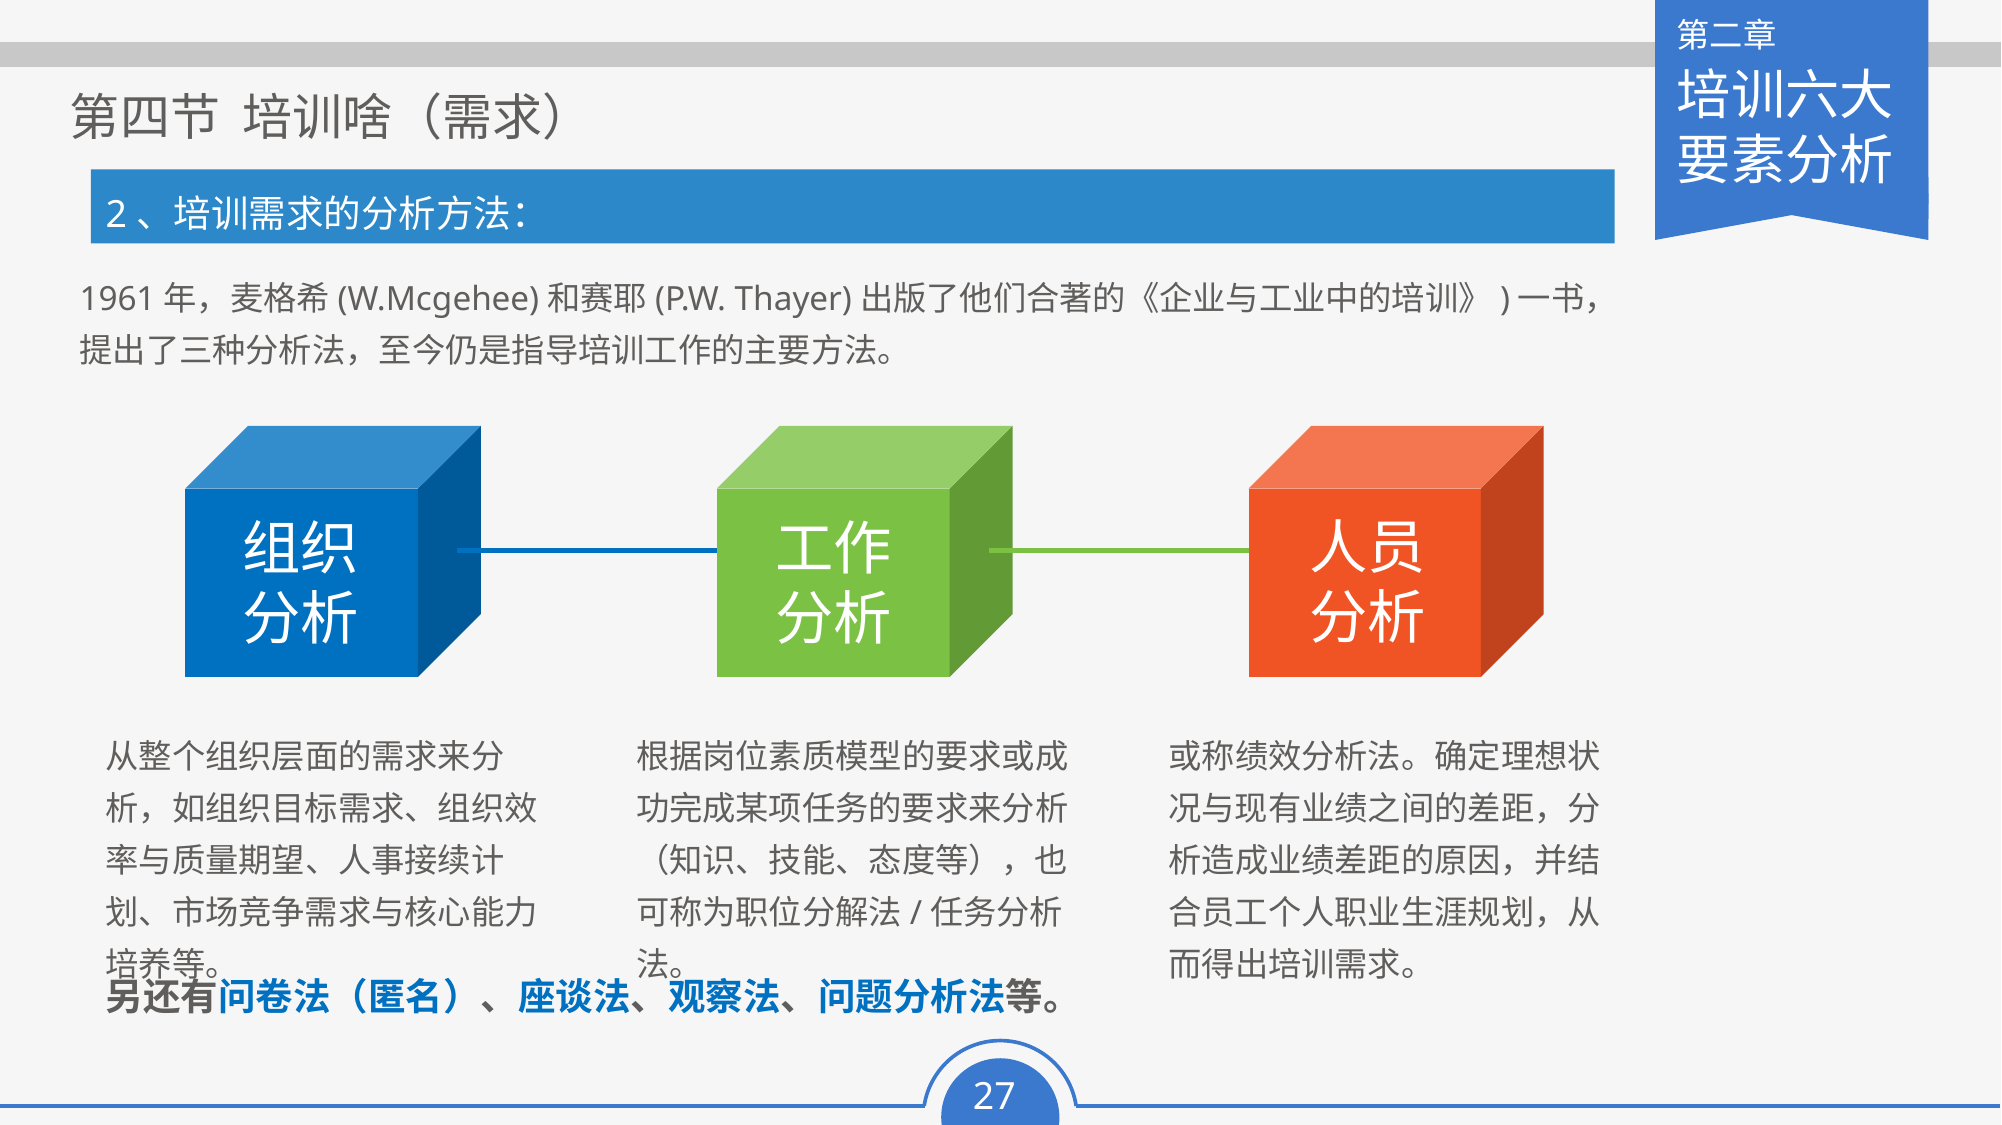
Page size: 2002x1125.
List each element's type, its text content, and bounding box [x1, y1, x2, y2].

text_box 另还有问卷法（匿名）、座谈法、观察法、问题分析法等。 [90, 952, 1946, 1026]
text_box 1961年，麦格希(W.Mcgehee)和赛耶(P.W. Thayer)出版了他们合著的《企业与工业中的培训》)一书，提出了三种分析法，至今仍是指导培训工作的主要方法。 [64, 258, 1662, 377]
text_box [716, 425, 1013, 678]
text_box 2、培训需求的分析方法： [90, 169, 800, 243]
text_box 第四节 培训啥（需求） [55, 78, 871, 153]
text_box 从整个组织层面的需求来分析，如组织目标需求、组织效率与质量期望、人事接续计划、市场竞争需求与核心能力培养等。 [90, 716, 576, 952]
text_box 或称绩效分析法。确定理想状况与现有业绩之间的差距，分析造成业绩差距的原因，并结合员工个人职业生涯规划，从而得出培训需求。 [1153, 716, 1639, 952]
text_box 根据岗位素质模型的要求或成功完成某项任务的要求来分析（知识、技能、态度等），也可称为职位分解法/任务分析法。 [621, 716, 1106, 952]
text_box [89, 167, 1617, 246]
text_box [1248, 425, 1544, 678]
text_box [185, 425, 481, 678]
